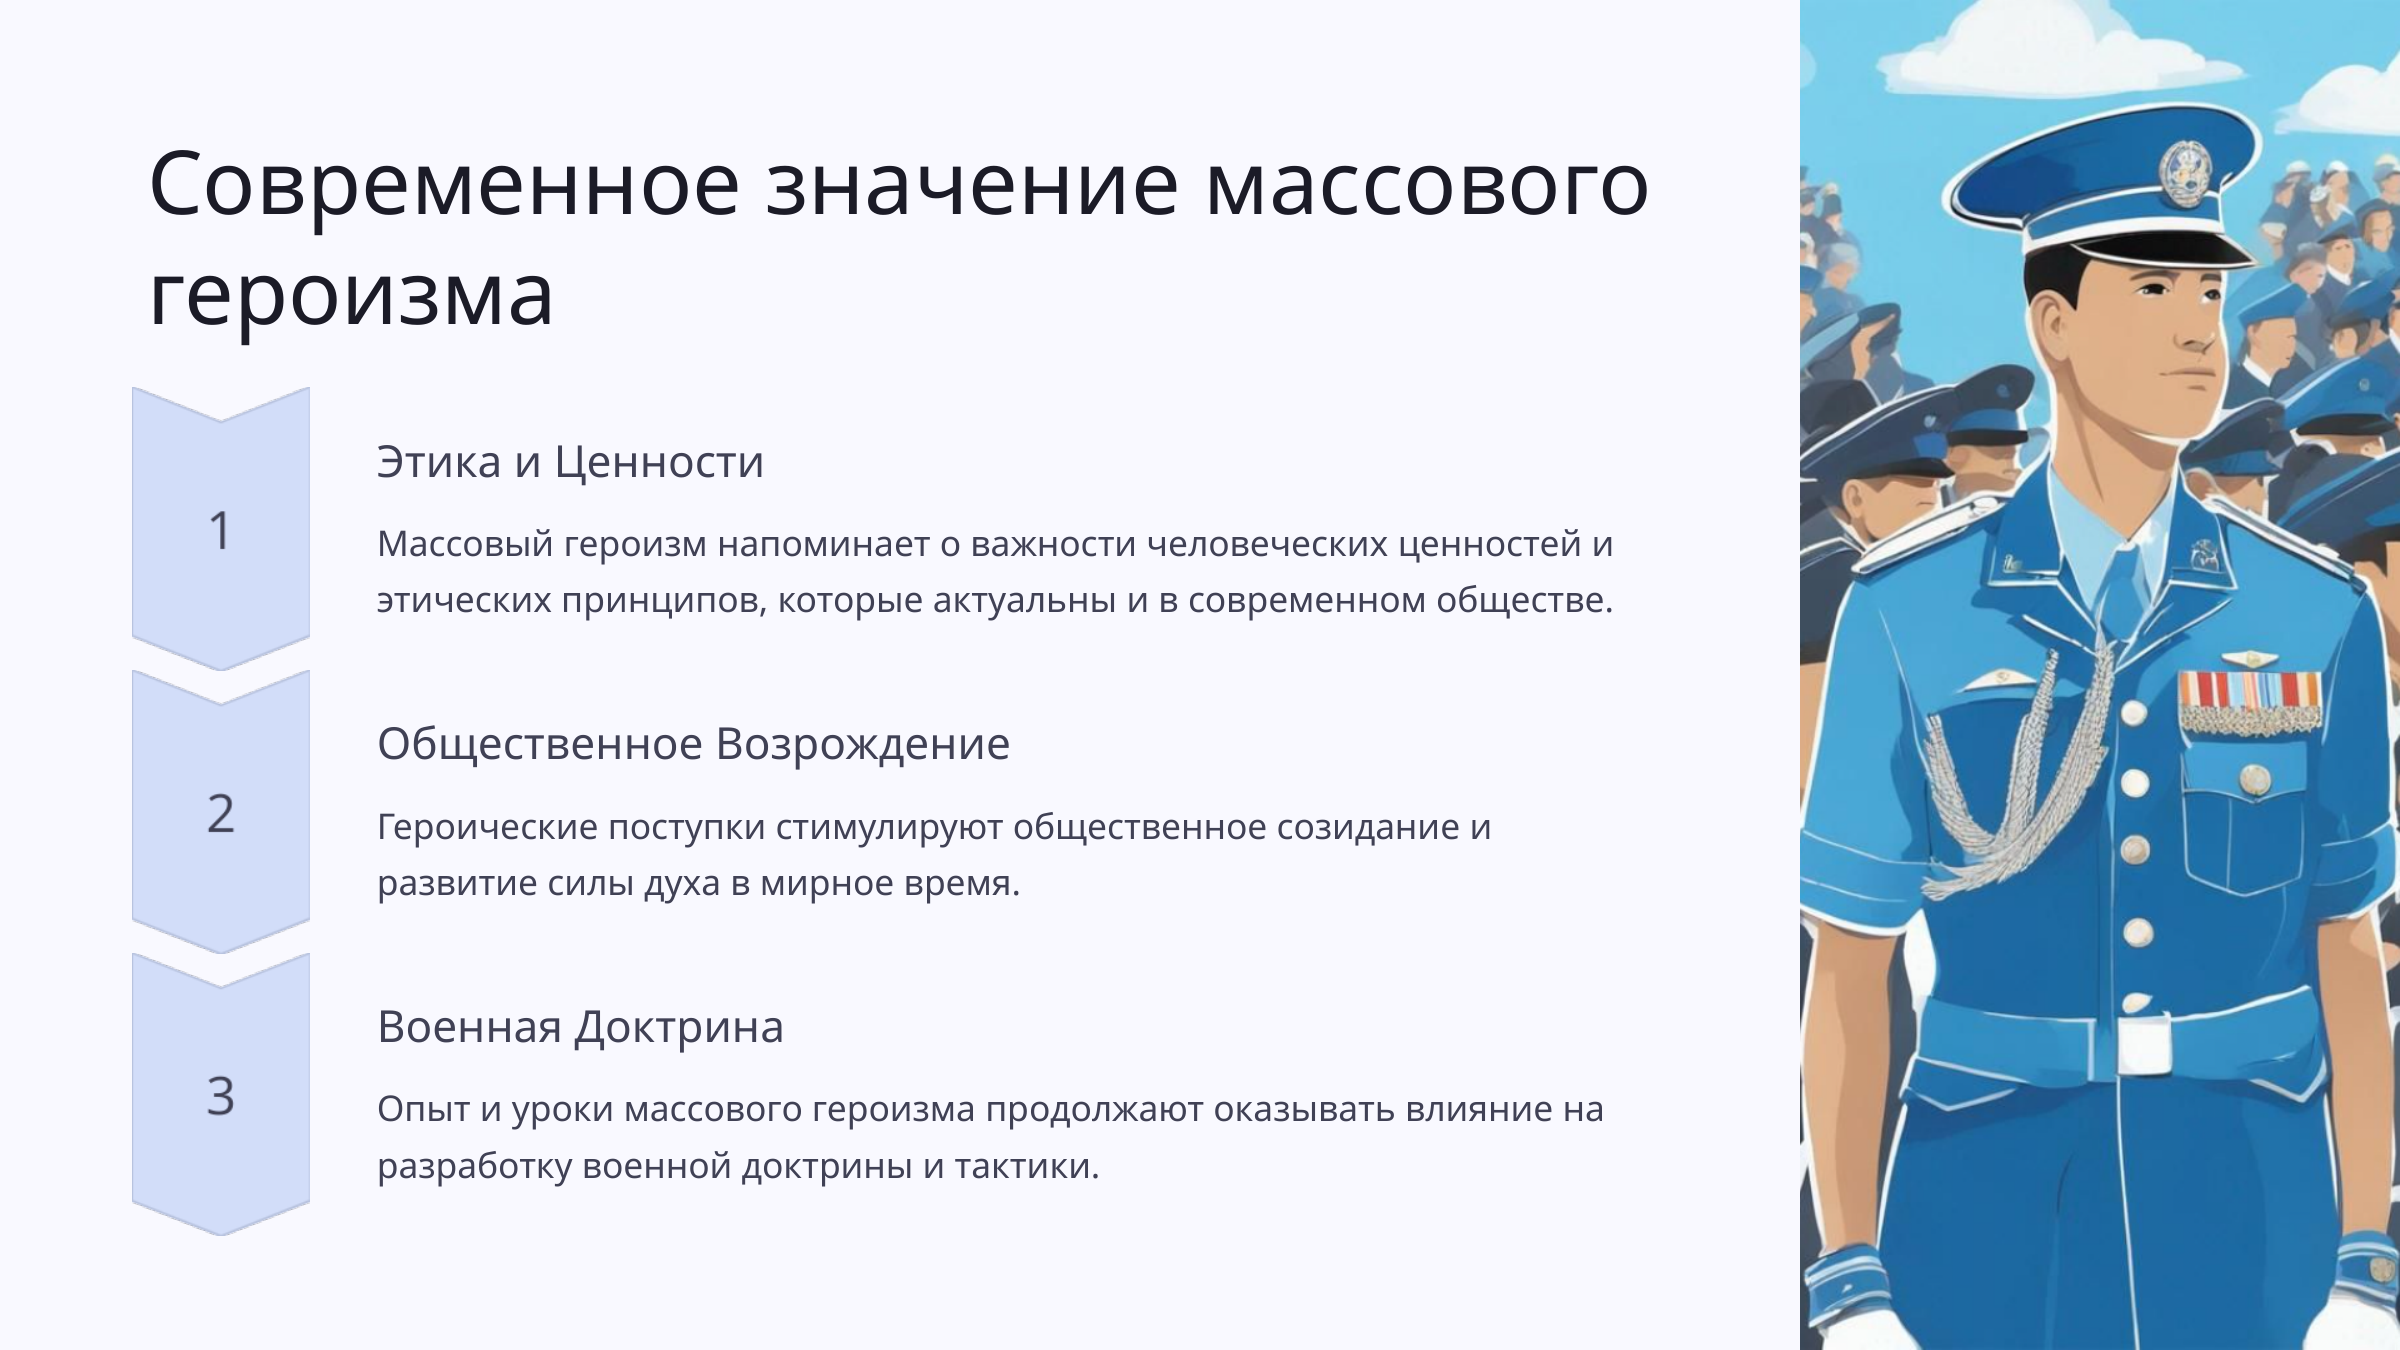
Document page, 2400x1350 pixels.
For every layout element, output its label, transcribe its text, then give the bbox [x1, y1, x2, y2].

text_box Героические поступки стимулируют общественное созидание и развитие силы духа в мирное время. [362, 782, 1668, 896]
text_box Современное значение массового героизма [132, 114, 1668, 335]
text_box Общественное Возрождение [362, 705, 992, 762]
text_box Массовый героизм напоминает о важности человеческих ценностей и этических принципов, которые актуальны и в современном обществе. [362, 499, 1668, 613]
text_box Этика и Ценности [362, 423, 748, 479]
text_box [0, 0, 1799, 1350]
picture [132, 387, 310, 1236]
text_box Опыт и уроки массового героизма продолжают оказывать влияние на разработку военной доктрины и тактики. [362, 1064, 1668, 1178]
text_box Военная Доктрина [362, 988, 767, 1044]
picture [1799, 0, 2400, 1350]
